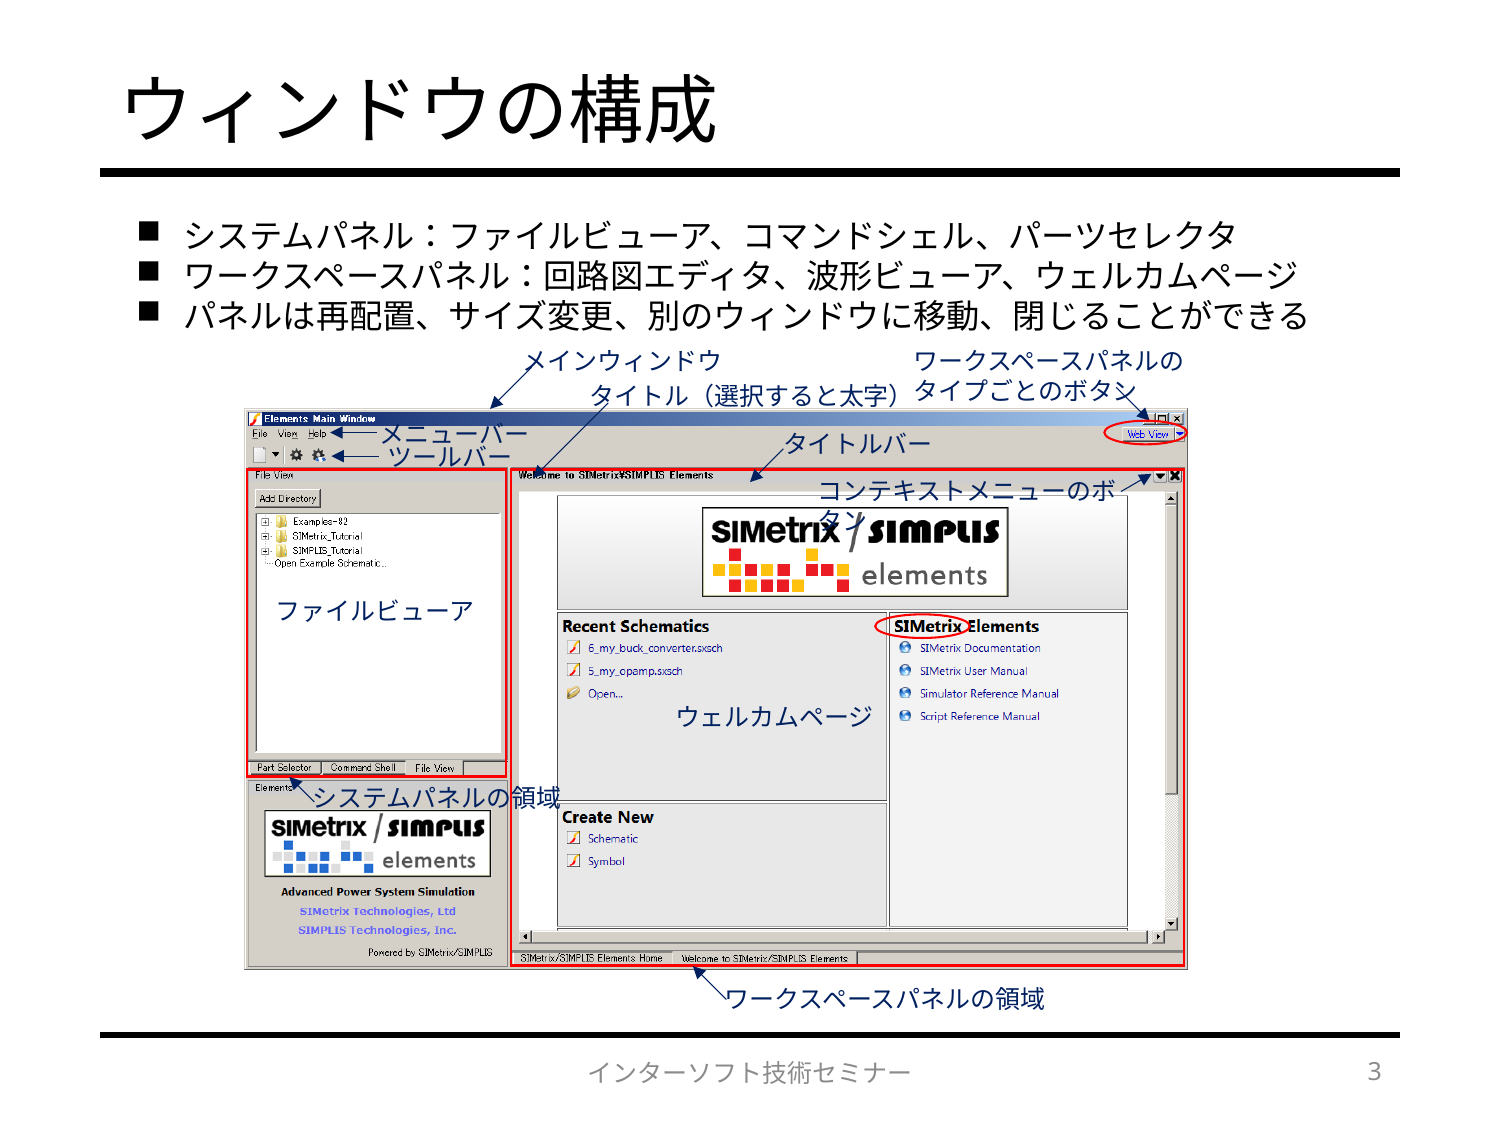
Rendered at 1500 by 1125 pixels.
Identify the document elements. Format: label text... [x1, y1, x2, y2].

text_box ワークスペースパネルの領域 [710, 975, 1061, 1021]
text_box メインウィンドウ [508, 338, 738, 383]
slide_number 3 [1059, 1042, 1397, 1103]
text_box システムパネル：ファイルビューア、コマンドシェル、パーツセレクタ ワークスペースパネル：回路図エディタ、波形ビューア、ウェルカムページ パネルは再配置、サイズ変更、別のウィンドウに移動、閉じることができる [121, 208, 1327, 343]
footer インターソフト技術セミナー [496, 1042, 1004, 1103]
text_box ワークスペースパネルの タイプごとのボタン [898, 338, 1200, 413]
picture [244, 408, 1188, 970]
title ウィンドウの構成 [103, 59, 1403, 167]
text_box タイトル（選択すると太字） [574, 373, 929, 408]
